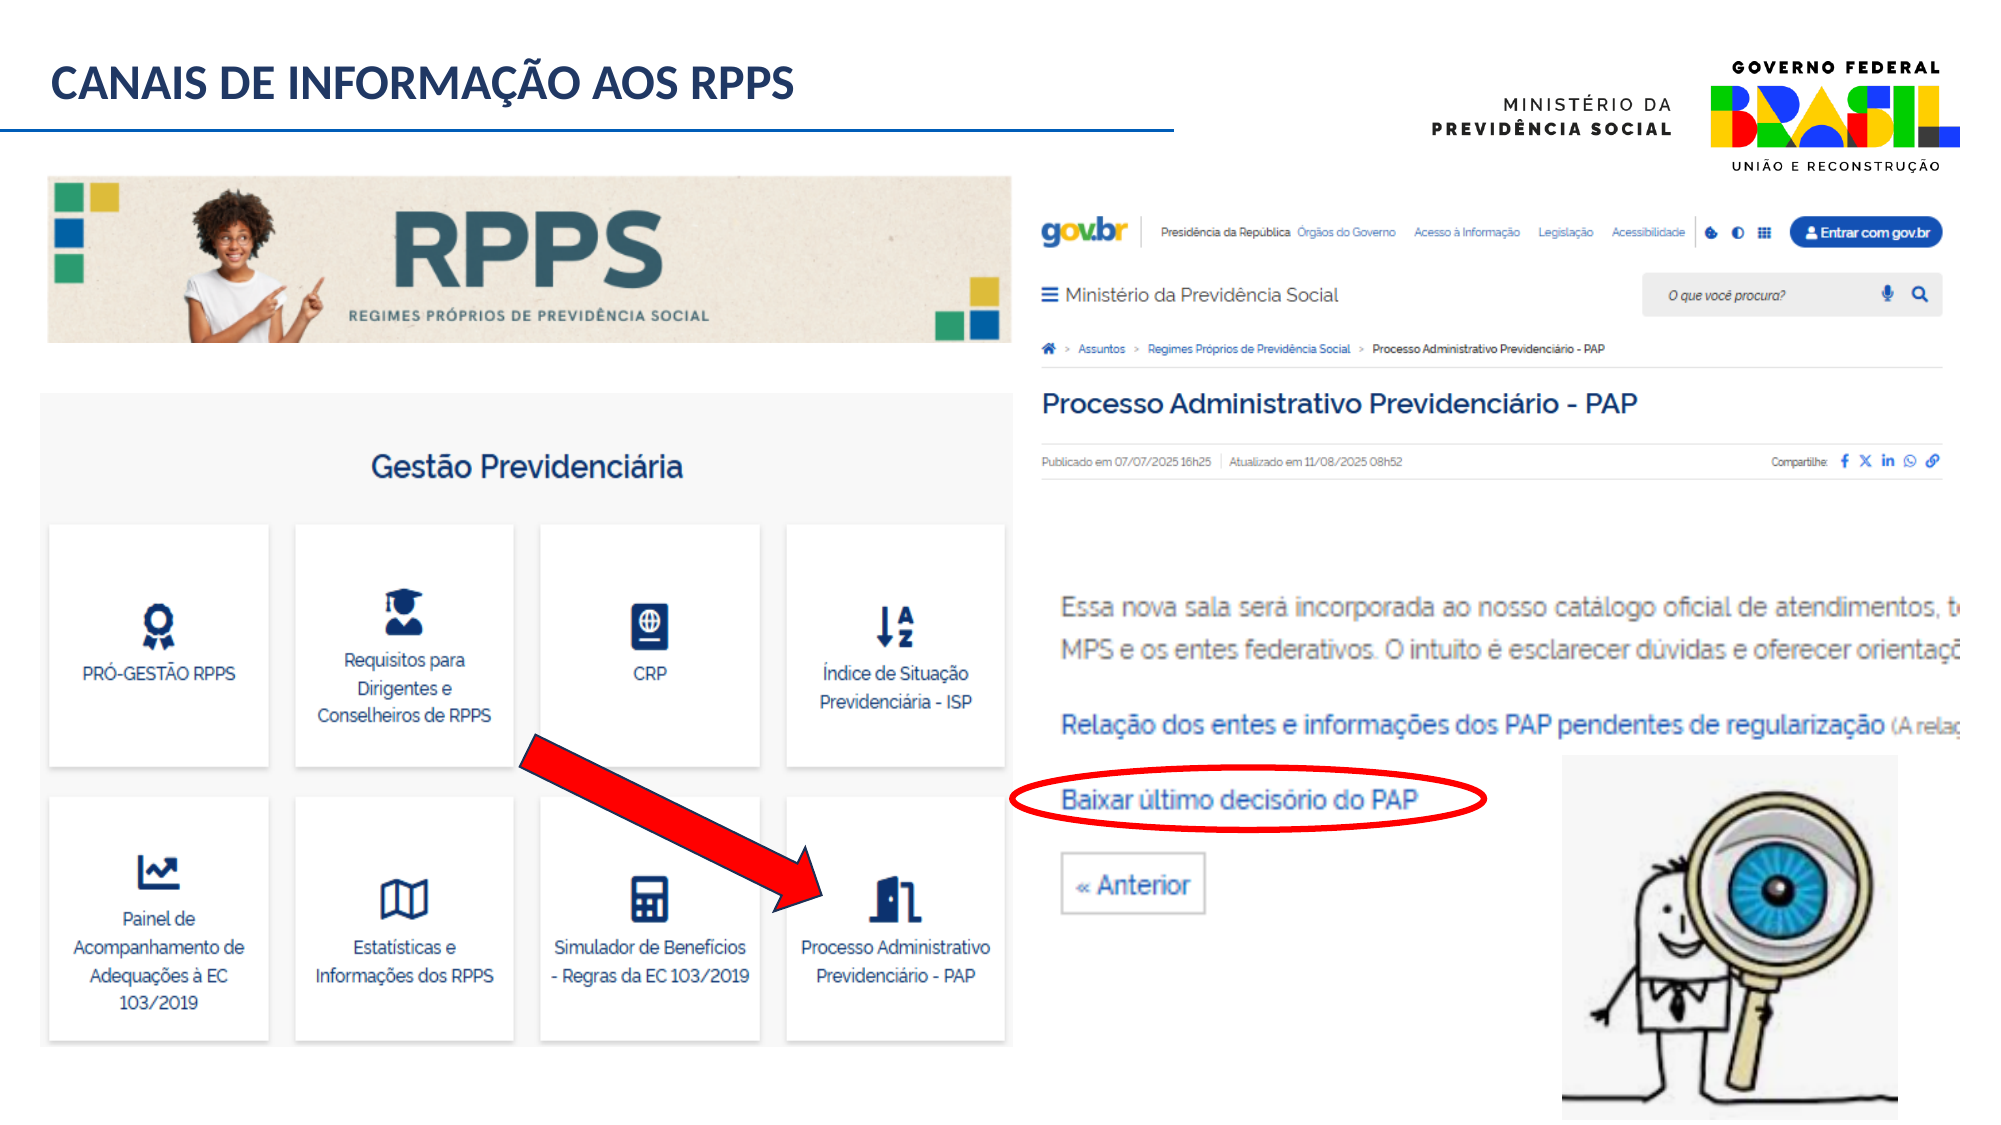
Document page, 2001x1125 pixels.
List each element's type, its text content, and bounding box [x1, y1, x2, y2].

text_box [40, 172, 1013, 1047]
text_box [1013, 784, 1034, 813]
picture [1034, 562, 1960, 1120]
picture [1431, 61, 1960, 173]
picture [1028, 200, 1954, 485]
text_box canais de informação aos rpps [36, 19, 1261, 131]
